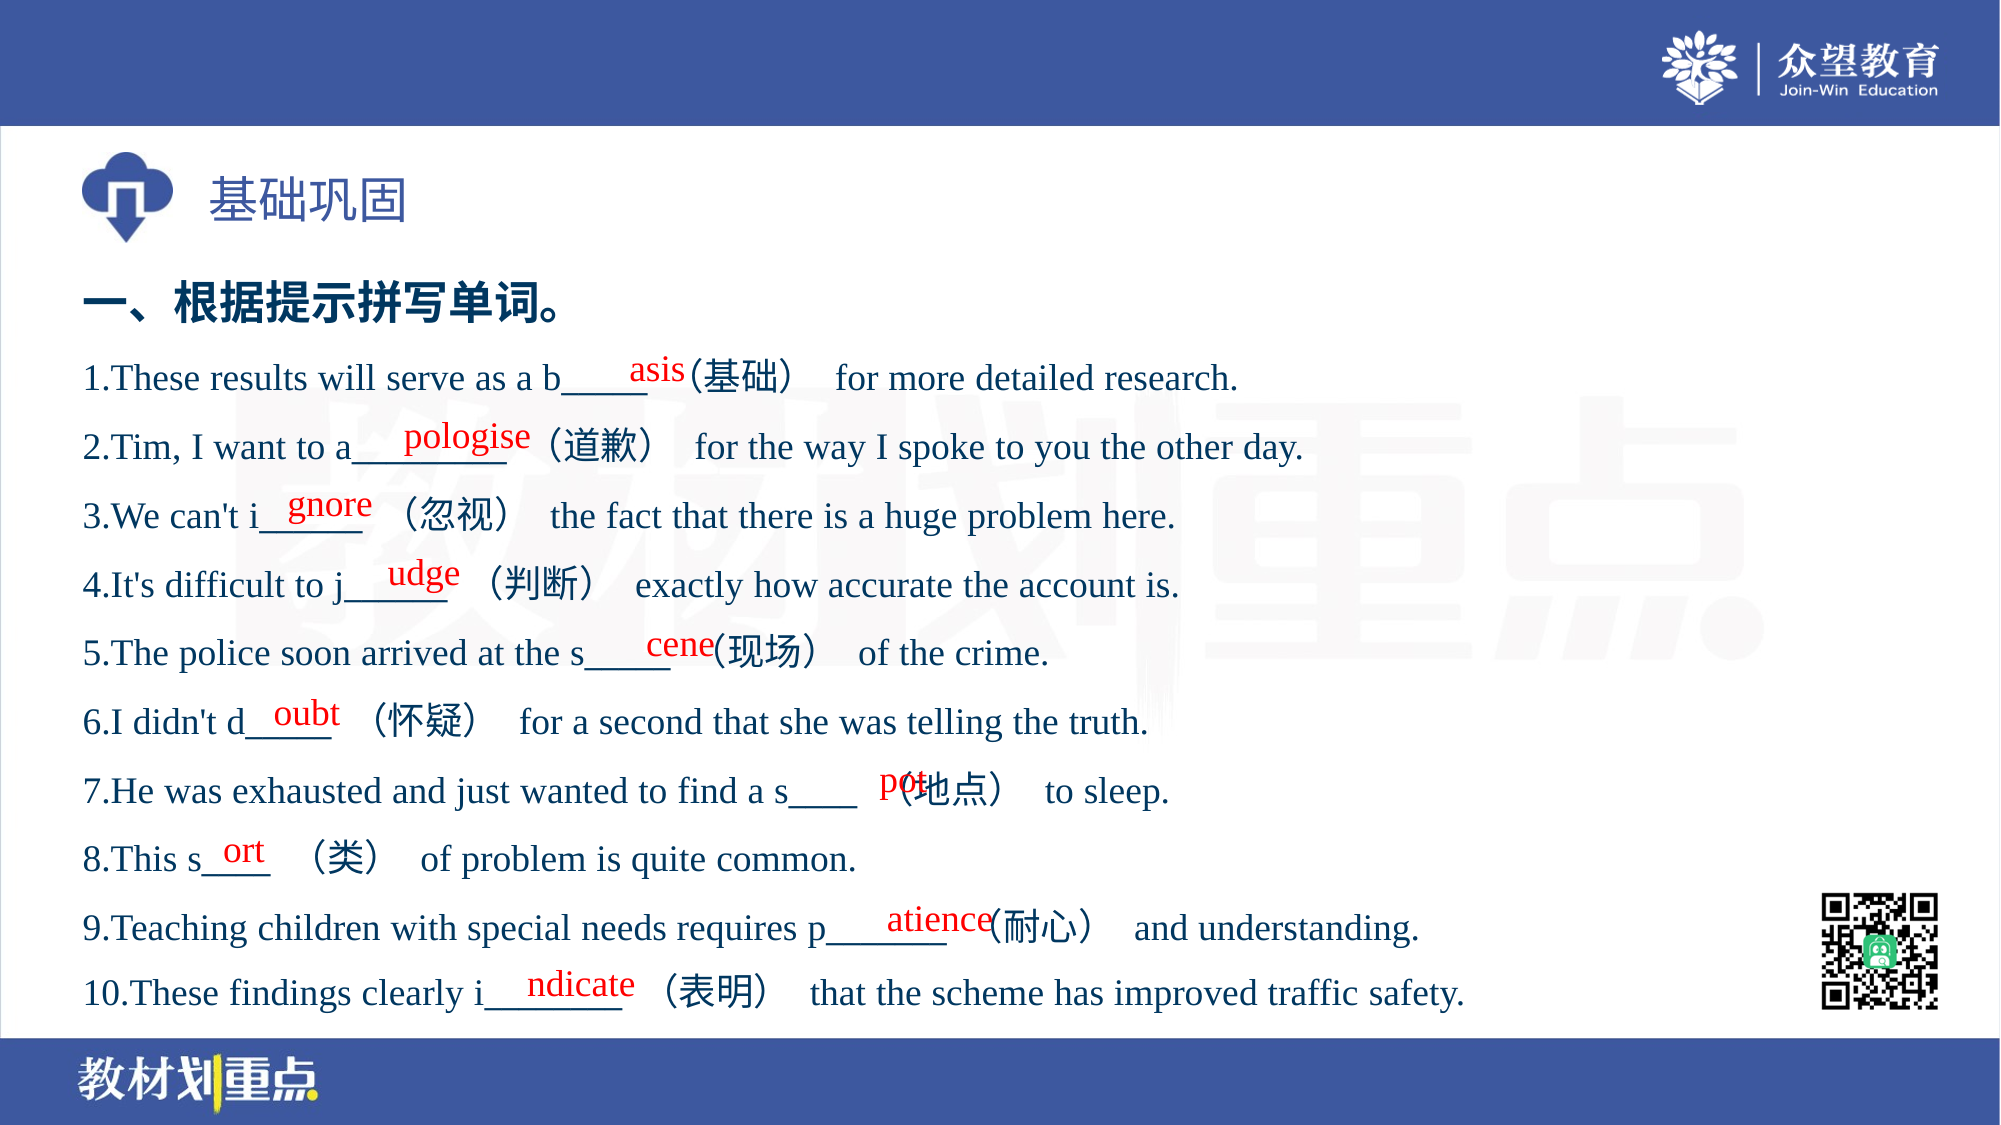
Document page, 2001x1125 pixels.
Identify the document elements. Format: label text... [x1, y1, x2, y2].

text_box oubt [259, 668, 354, 727]
text_box ort [209, 805, 279, 864]
text_box asis [615, 324, 700, 383]
text_box udge [373, 528, 475, 587]
text_box ndicate [513, 939, 650, 998]
picture [0, 0, 2000, 1125]
text_box cene [632, 599, 729, 658]
text_box pot [865, 734, 941, 793]
text_box pologise [390, 391, 545, 450]
text_box atience [873, 874, 1007, 933]
text_box 1.These results will serve as a b_____ （基础） for more detailed research. 2.Tim, I want to a_________ （道歉） for the way I spoke to you the other day. 3.We can't i______ （忽视） the fact that there is a huge problem here. 4.It's difficult to j______ （判断） exactly how accurate the account is. 5.The police soon arrived at the s_____ （现场） of the crime. 6.I didn't d_____ （怀疑） for a second that she was telling the truth. 7.He was exhausted and just wanted to find a s____ （地点） to sleep. 8.This s____ （类） of problem is quite common. 9.Teaching children with special needs requires p_______ （耐心） and understanding. 10.These findings clearly i________ （表明） that the scheme has improved traffic safety. [82, 329, 1817, 1006]
text_box 一、根据提示拼写单词。 [82, 247, 1817, 329]
text_box gnore [273, 459, 387, 518]
